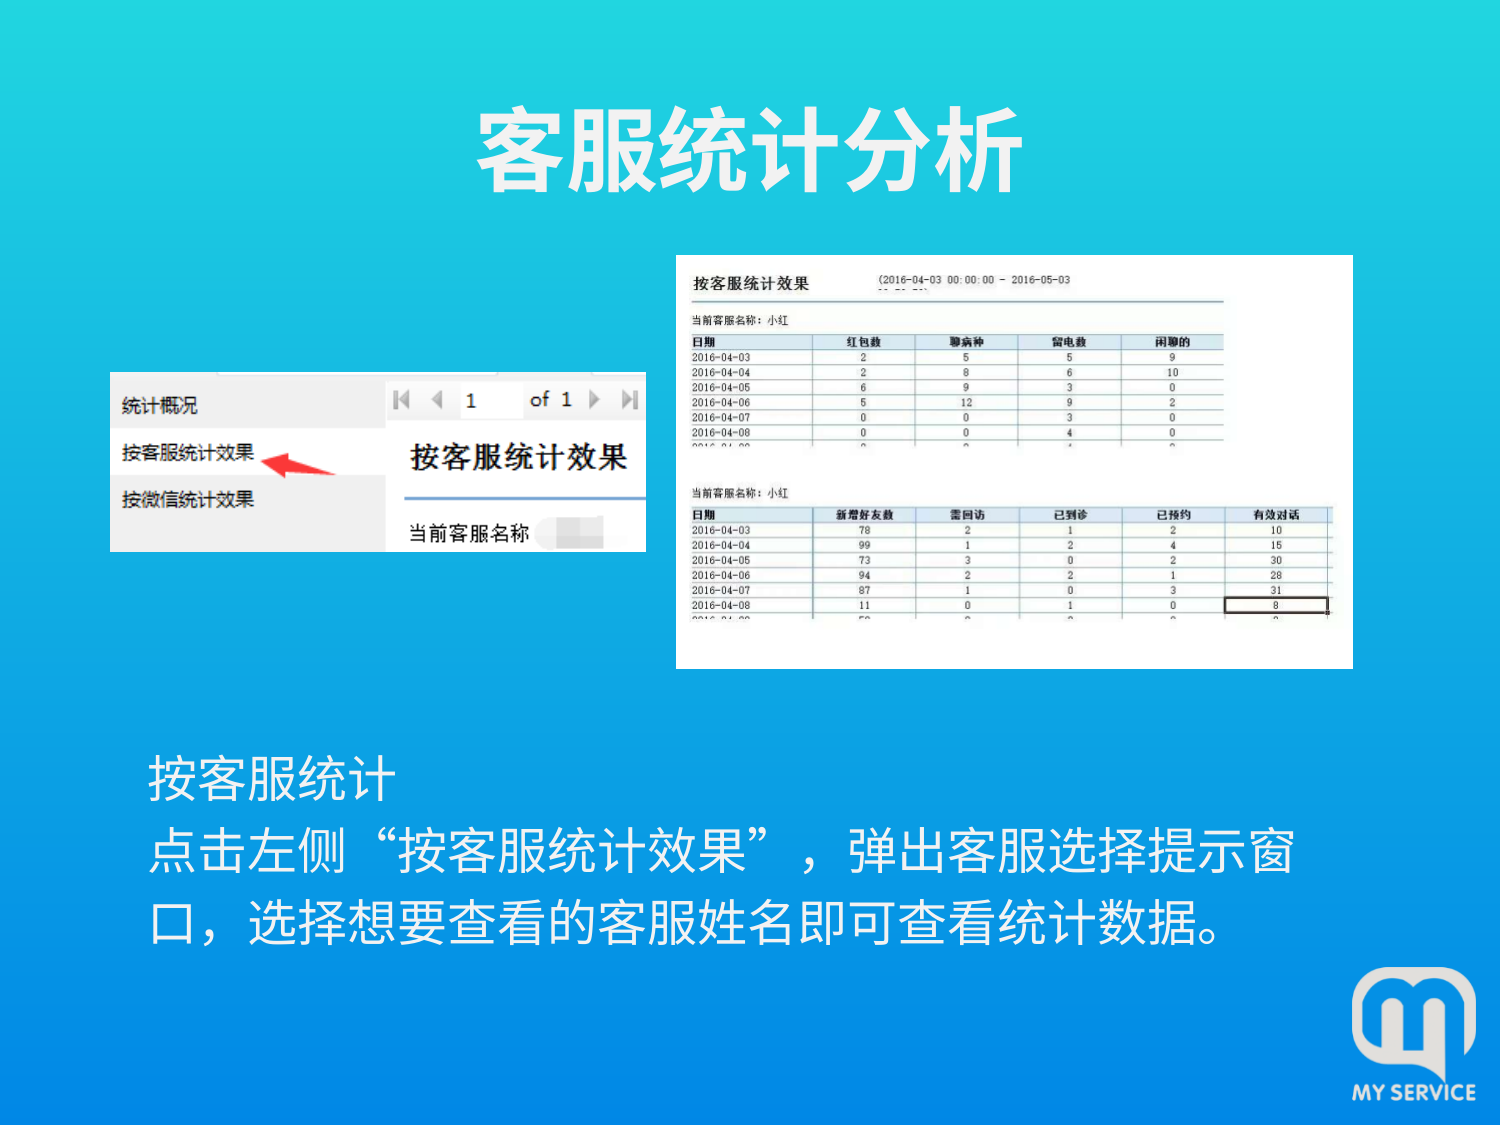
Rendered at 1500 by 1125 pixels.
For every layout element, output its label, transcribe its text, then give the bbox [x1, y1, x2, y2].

text_box 按客服统计 点击左侧“按客服统计效果”，弹出客服选择提示窗口，选择想要查看的客服姓名即可查看统计数据。 [132, 728, 1321, 959]
picture [1352, 967, 1476, 1107]
text_box 客服统计分析 [74, 42, 1425, 231]
picture [0, 255, 1500, 668]
